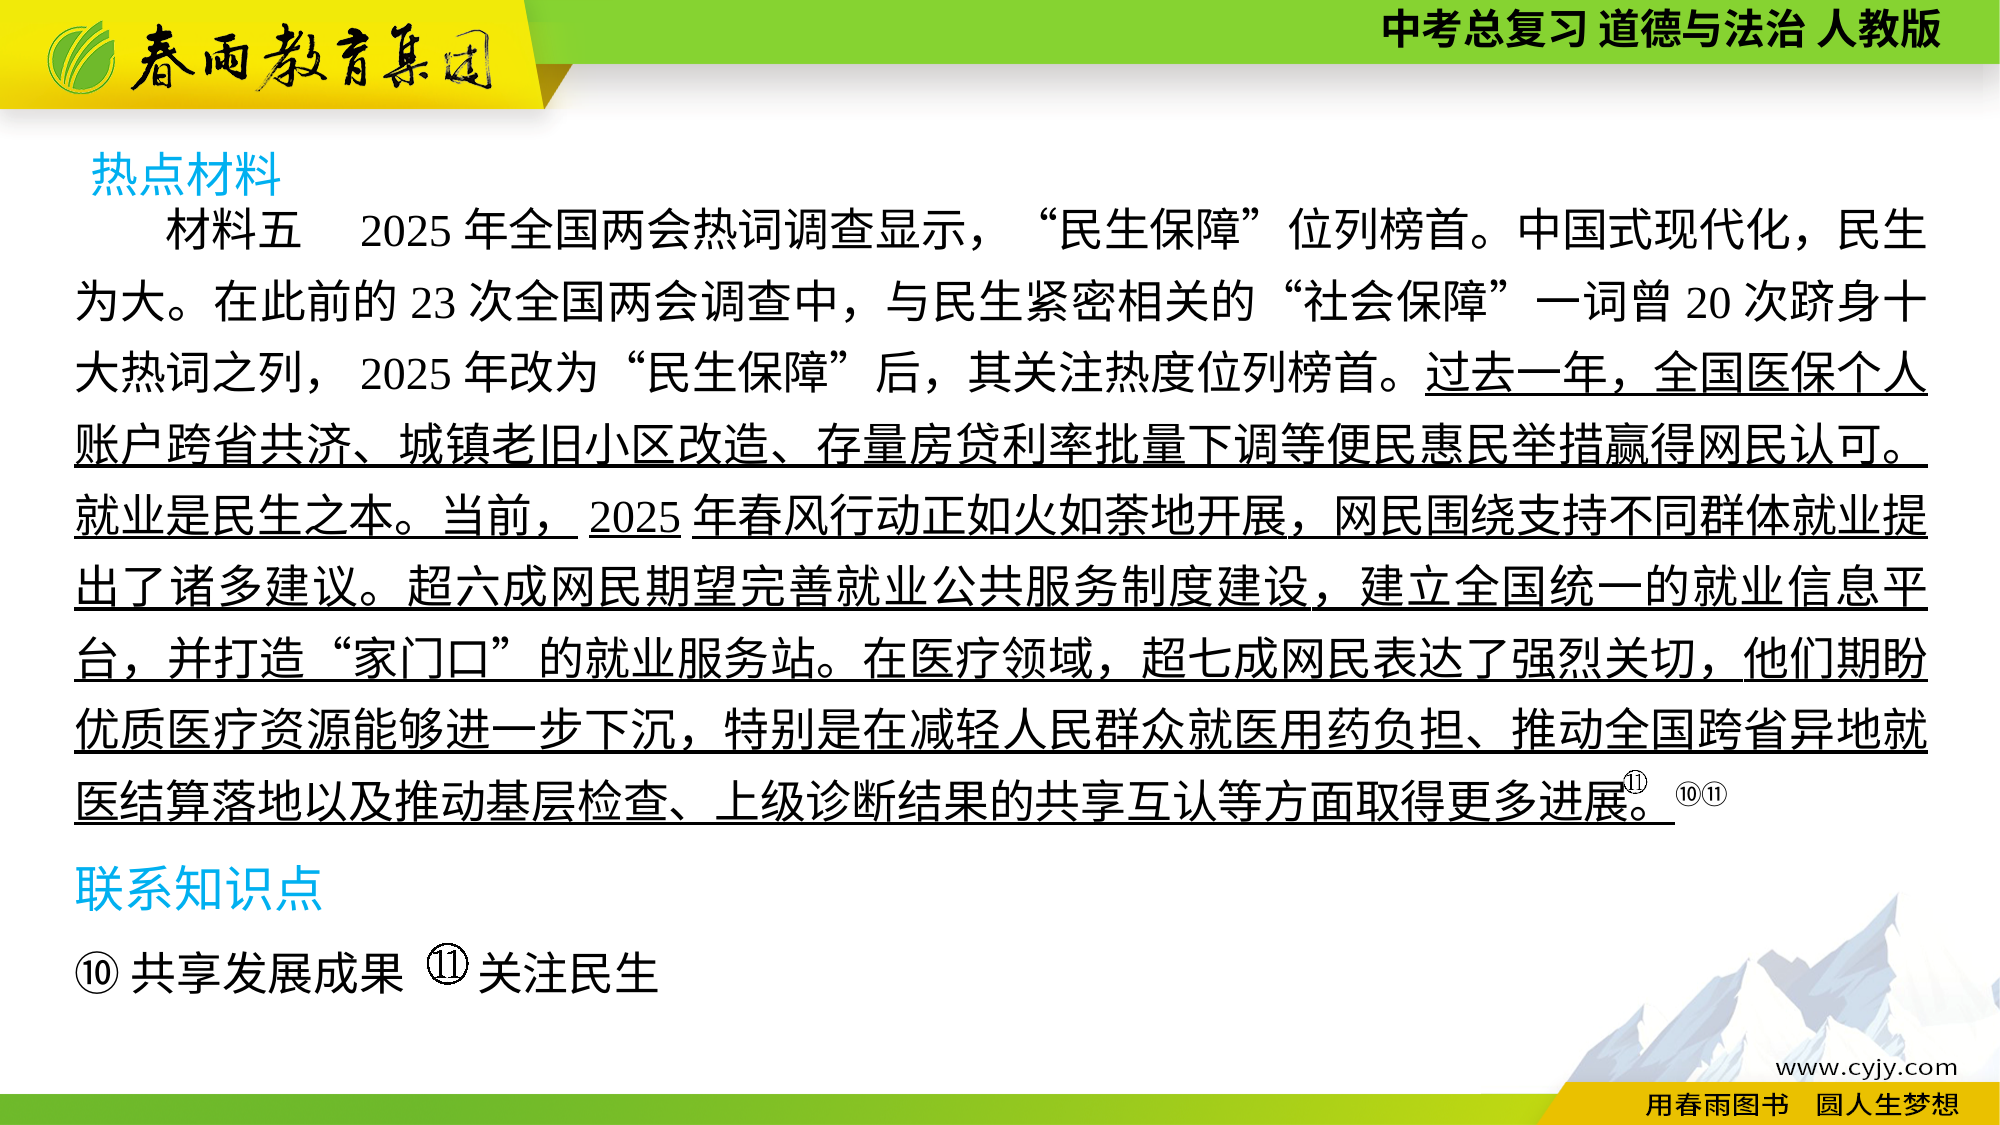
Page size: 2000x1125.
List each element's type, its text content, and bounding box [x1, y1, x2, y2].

picture [0, 0, 2000, 1125]
text_box 热点材料 [75, 119, 298, 210]
list 材料五 2025年全国两会热词调查显示，“民生保障”位列榜首。中国式现代化，民生为大。在此前的23次全国两会调查中，与民生紧密相关的“社会保障”一词曾20次跻身十大热词之列，2025年改为“民生保障”后，其关注热度位列榜首。过去一年，全国医保个人账户跨省共济、城镇老旧小区改造、存量房贷利率批量下调等便民惠民举措赢得网民认可。就业是民生之本。当前，2025年春风行动正如火如荼地开展，网民围绕支持不同群体就业提出了诸多建议。超六成网民期望完善就业公共服务制度建设，建立全国统一的就业信息平台，并打造“家门口”的就业服务站。在医疗领域，超七成网民表达了强烈关切，他们期盼优质医疗资源能够进一步下沉，特别是在减轻人民群众就医用药负担、推动全国跨省异地就医结算落地以及推动基层检查、上级诊断结果的共享互认等方面取得更多进展。⑩⑪ 联系知识点 ⑩共享发展成果 关注民生 [59, 176, 1944, 1016]
